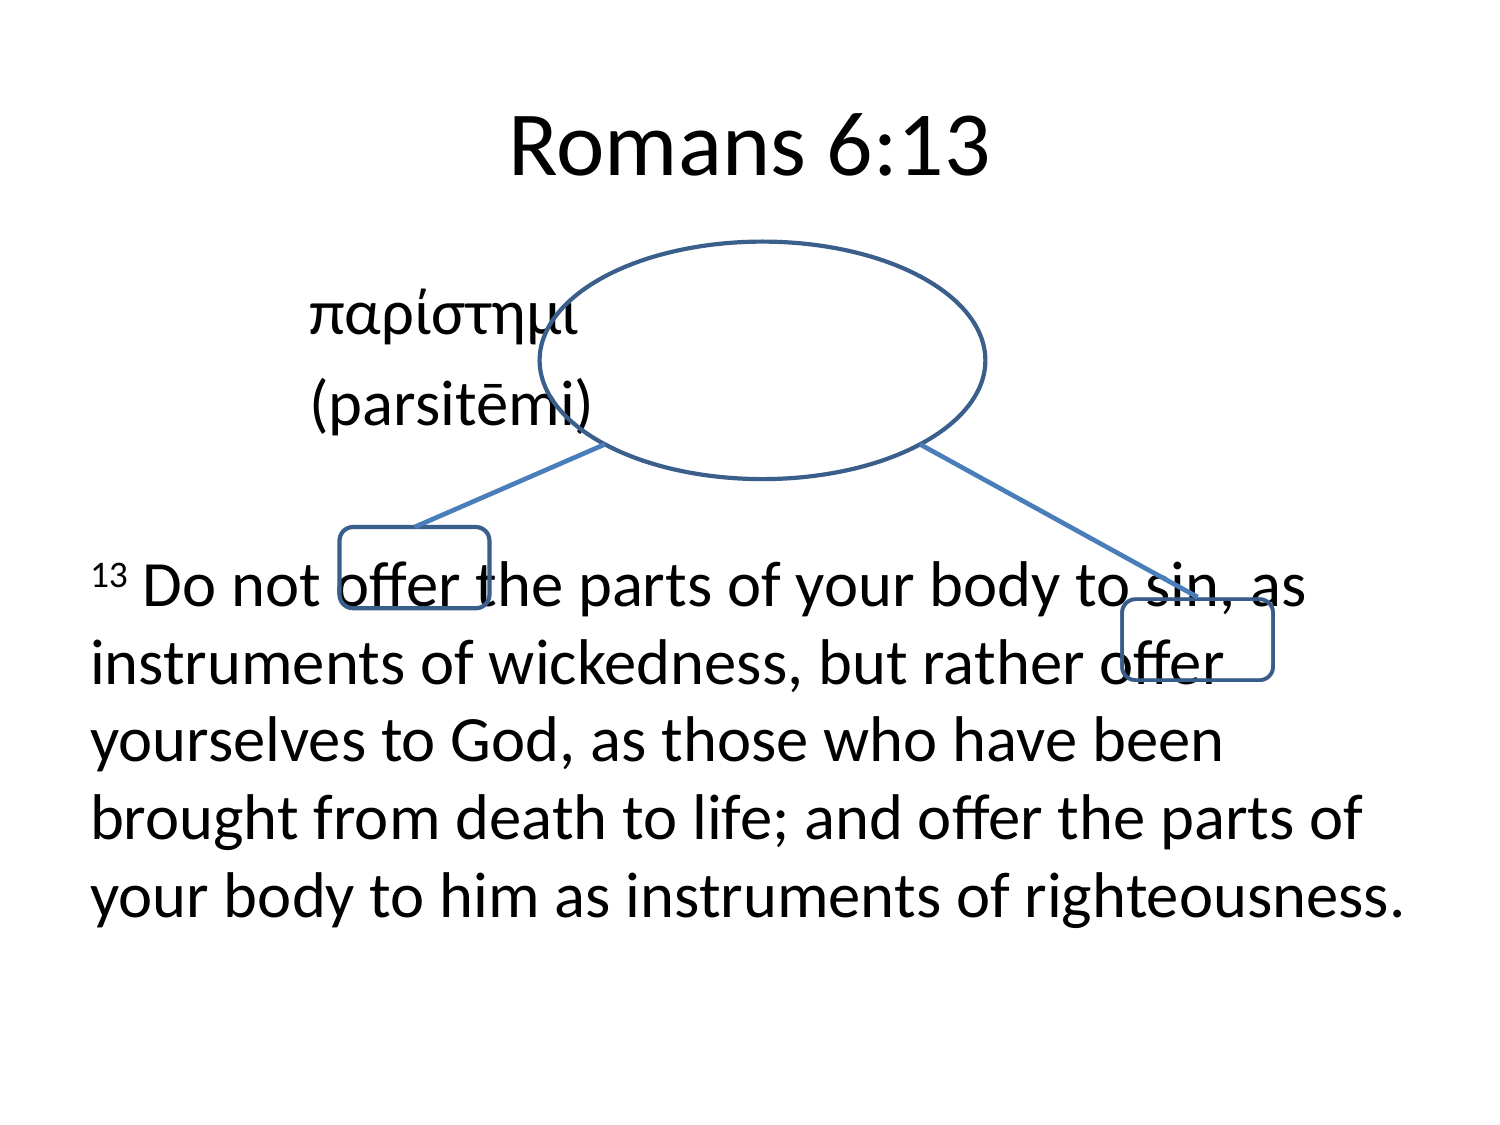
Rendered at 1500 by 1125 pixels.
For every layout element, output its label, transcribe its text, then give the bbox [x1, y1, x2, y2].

text_box [537, 239, 988, 482]
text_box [414, 444, 605, 528]
text_box [337, 524, 492, 611]
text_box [919, 444, 1198, 598]
title Romans 6:13 [75, 45, 1425, 233]
list παρίστημι (parsitēmi) 13 Do not offer the parts of your body to sin, as instruments of wickedness, but rather offer yourselves to God, as those who have been brought from death to life; and offer the parts of your body to him as instruments of righteousness. [75, 262, 1425, 1005]
picture [1120, 596, 1275, 683]
